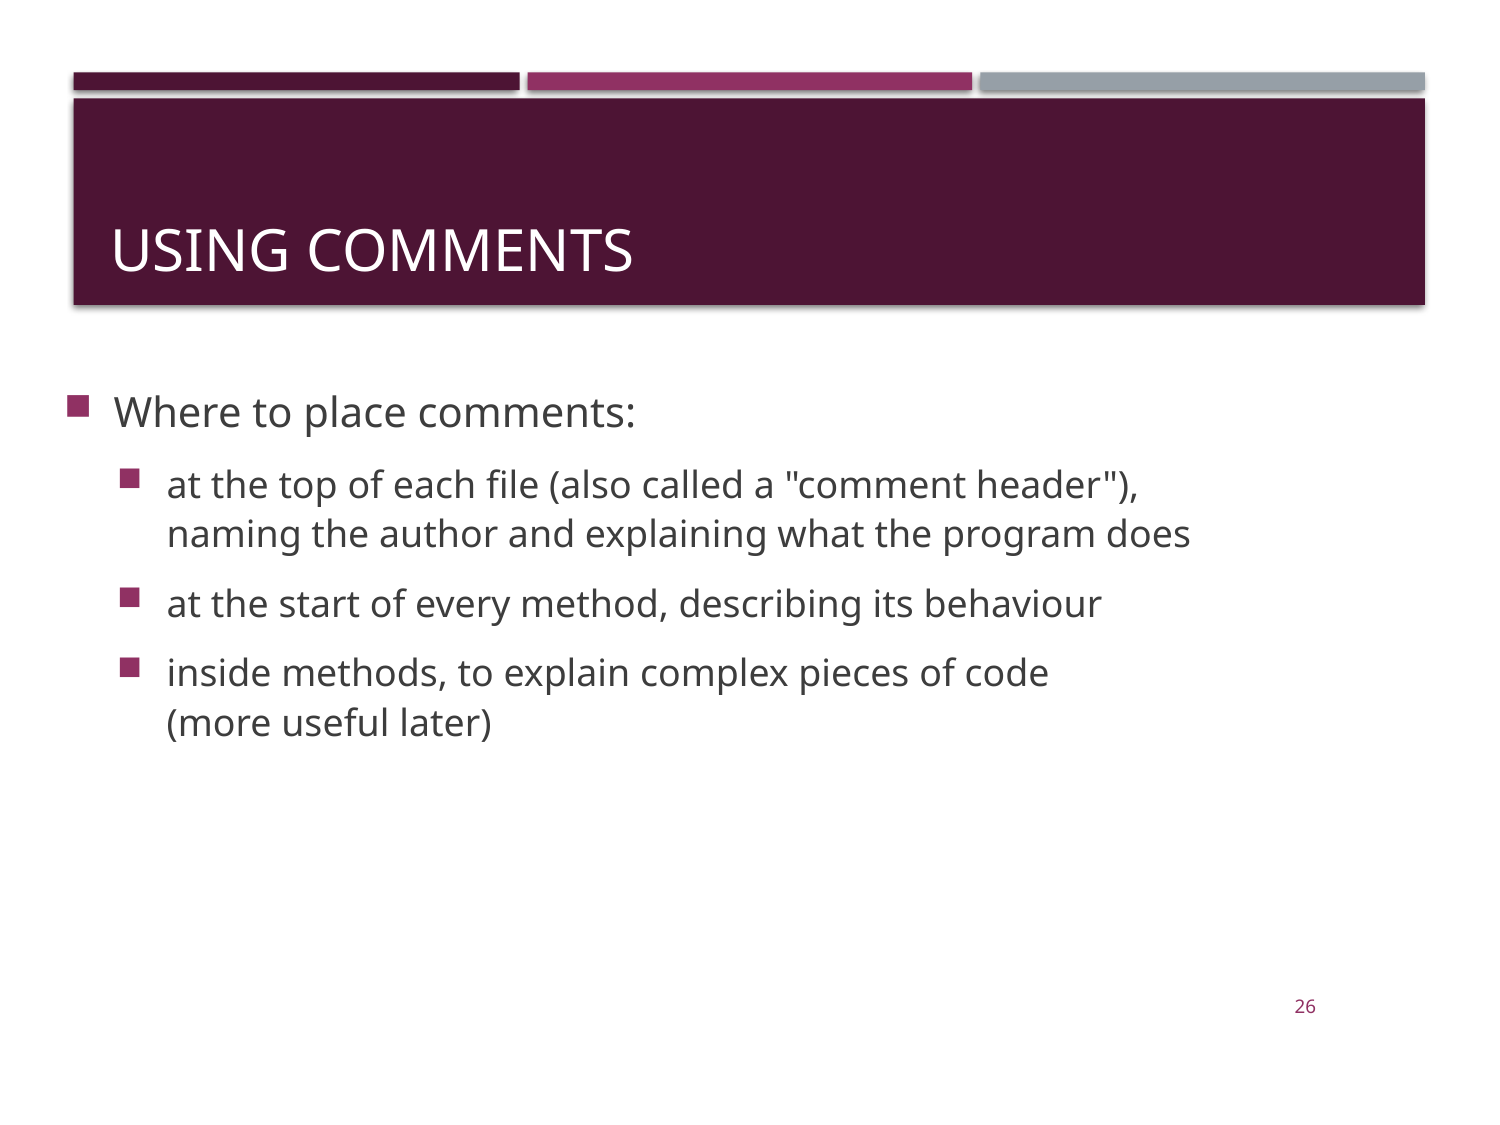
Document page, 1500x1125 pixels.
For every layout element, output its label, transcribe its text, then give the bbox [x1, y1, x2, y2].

title Using comments [95, 112, 1406, 291]
list Where to place comments: at the top of each file (also called a "comment header"), naming the author and explaining what the program does at the start of every method, describing its behaviour inside methods, to explain complex pieces of code (more useful later) [48, 354, 1453, 811]
slide_number 26 [1279, 977, 1406, 1037]
